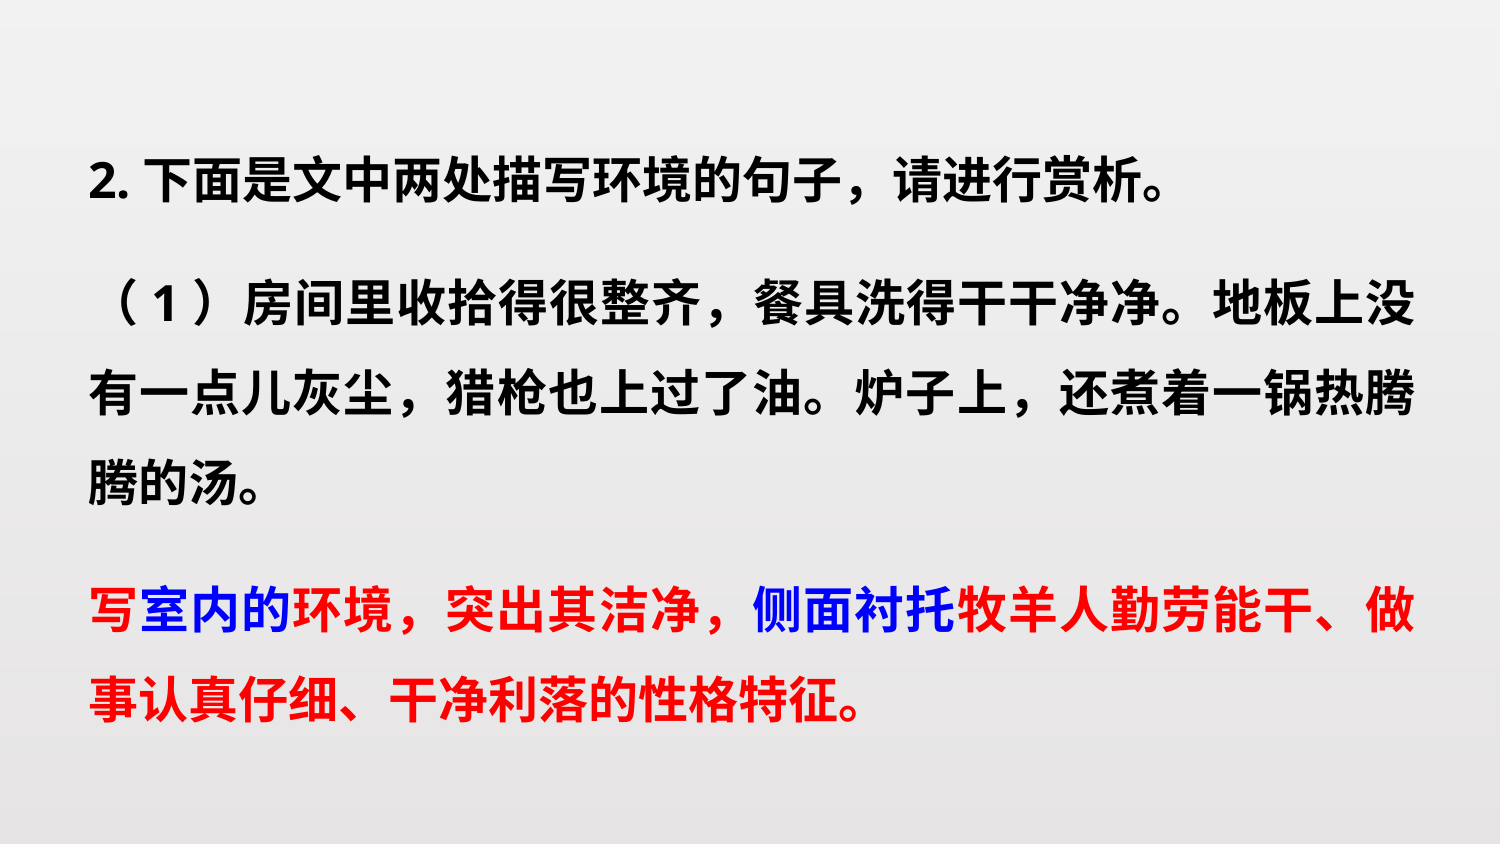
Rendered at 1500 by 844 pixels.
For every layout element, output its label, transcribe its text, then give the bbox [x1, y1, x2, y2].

list （1）房间里收拾得很整齐，餐具洗得干干净净。地板上没有一点儿灰尘，猎枪也上过了油。炉子上，还煮着一锅热腾腾的汤。 [76, 236, 1427, 530]
title 2.下面是文中两处描写环境的句子，请进行赏析。 [76, 83, 1427, 236]
text_box 写室内的环境，突出其洁净，侧面衬托牧羊人勤劳能干、做事认真仔细、干净利落的性格特征。 [76, 542, 1427, 764]
